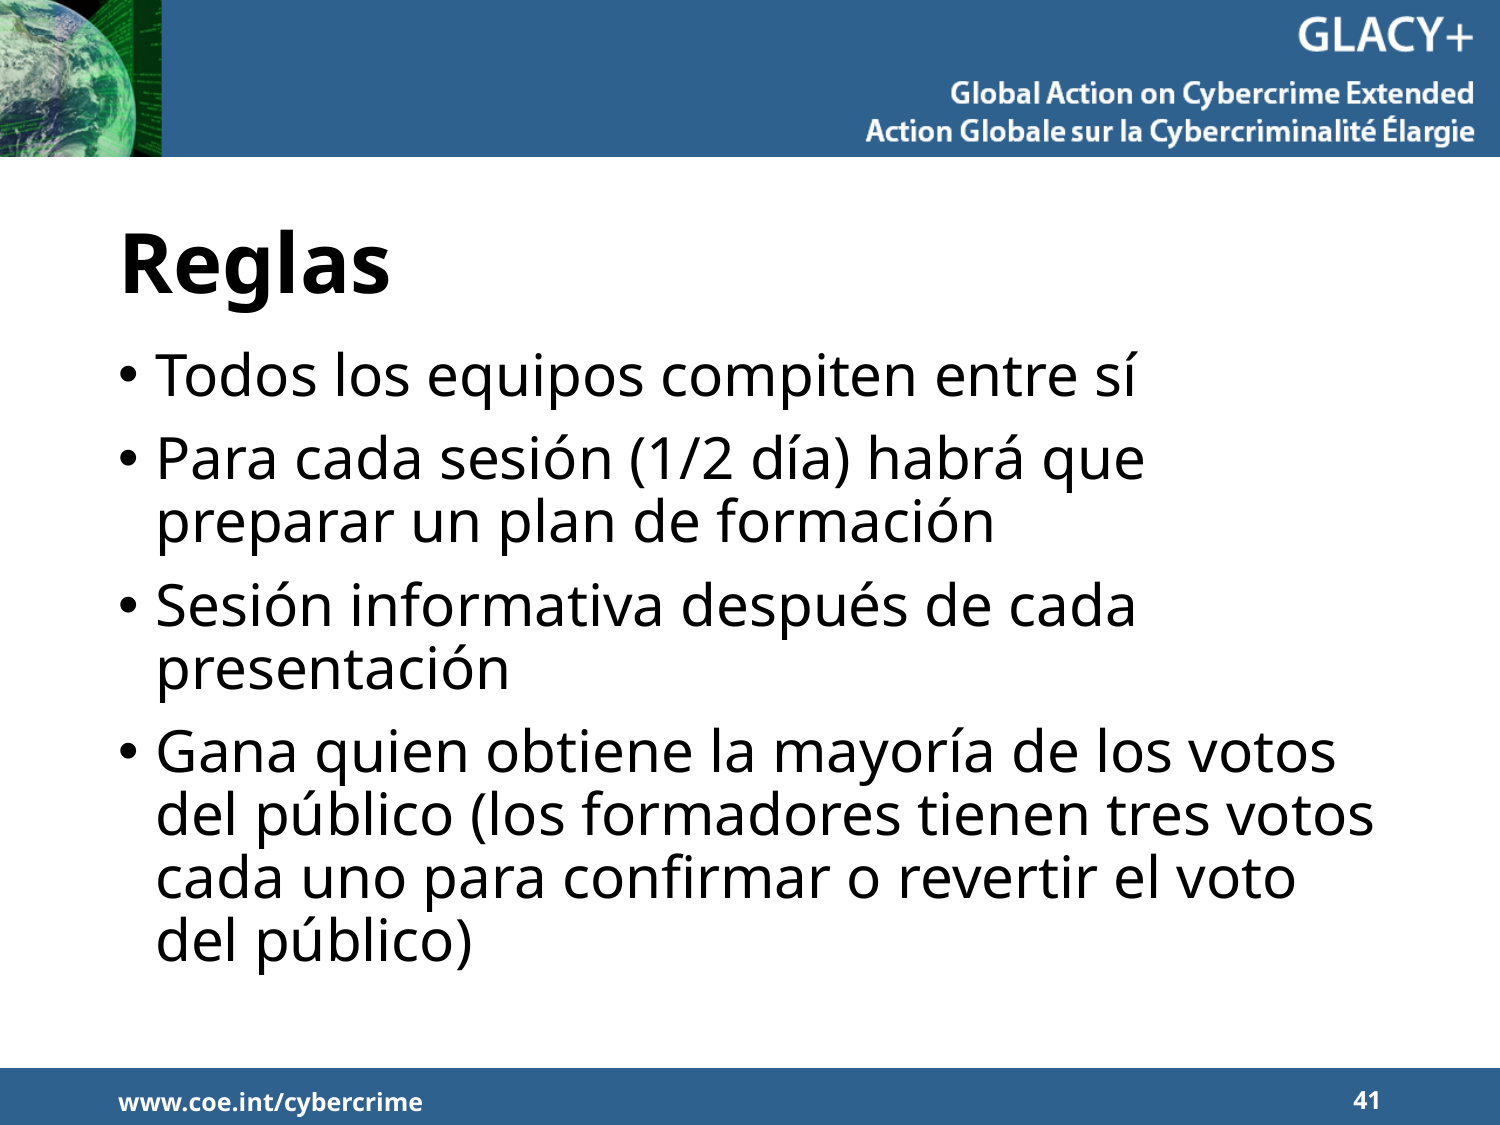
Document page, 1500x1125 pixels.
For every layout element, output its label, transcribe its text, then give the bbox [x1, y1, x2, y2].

picture [0, 0, 1500, 157]
slide_number 41 [1059, 1071, 1397, 1125]
title Reglas [103, 171, 1397, 338]
slide_number www.coe.int/cybercrime [103, 1071, 491, 1125]
list Todos los equipos compiten entre sí Para cada sesión (1/2 día) habrá que preparar un plan de formación Sesión informativa después de cada presentación Gana quien obtiene la mayoría de los votos del público (los formadores tienen tres votos cada uno para confirmar o revertir el voto del público) [103, 338, 1397, 1086]
